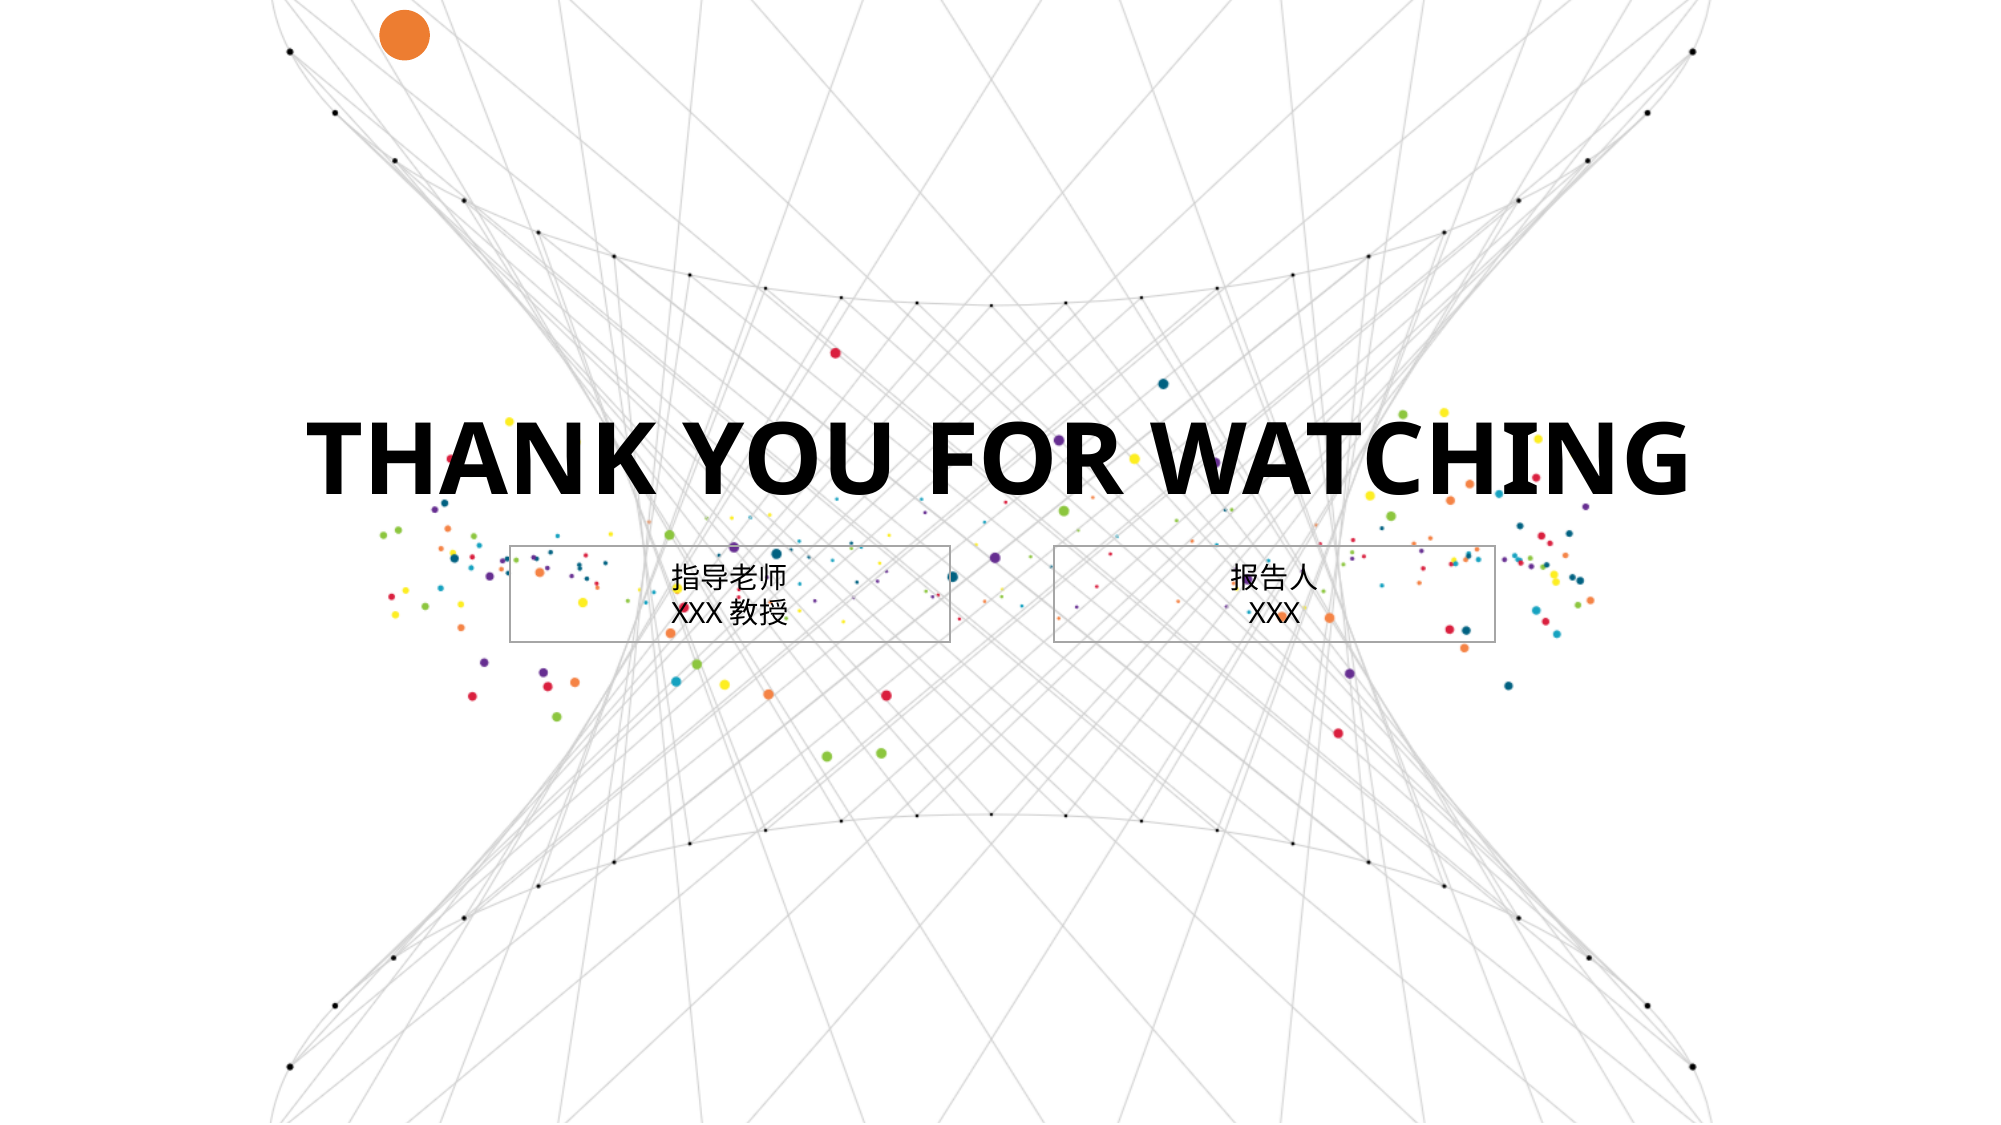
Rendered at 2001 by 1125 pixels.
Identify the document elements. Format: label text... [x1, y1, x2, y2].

text_box 指导老师 XXX教授 [509, 545, 951, 643]
text_box 报告人 XXX [1053, 545, 1496, 643]
text_box [378, 8, 431, 62]
picture [156, 0, 1878, 1123]
text_box THANK YOU FOR WATCHING [290, 387, 1710, 522]
